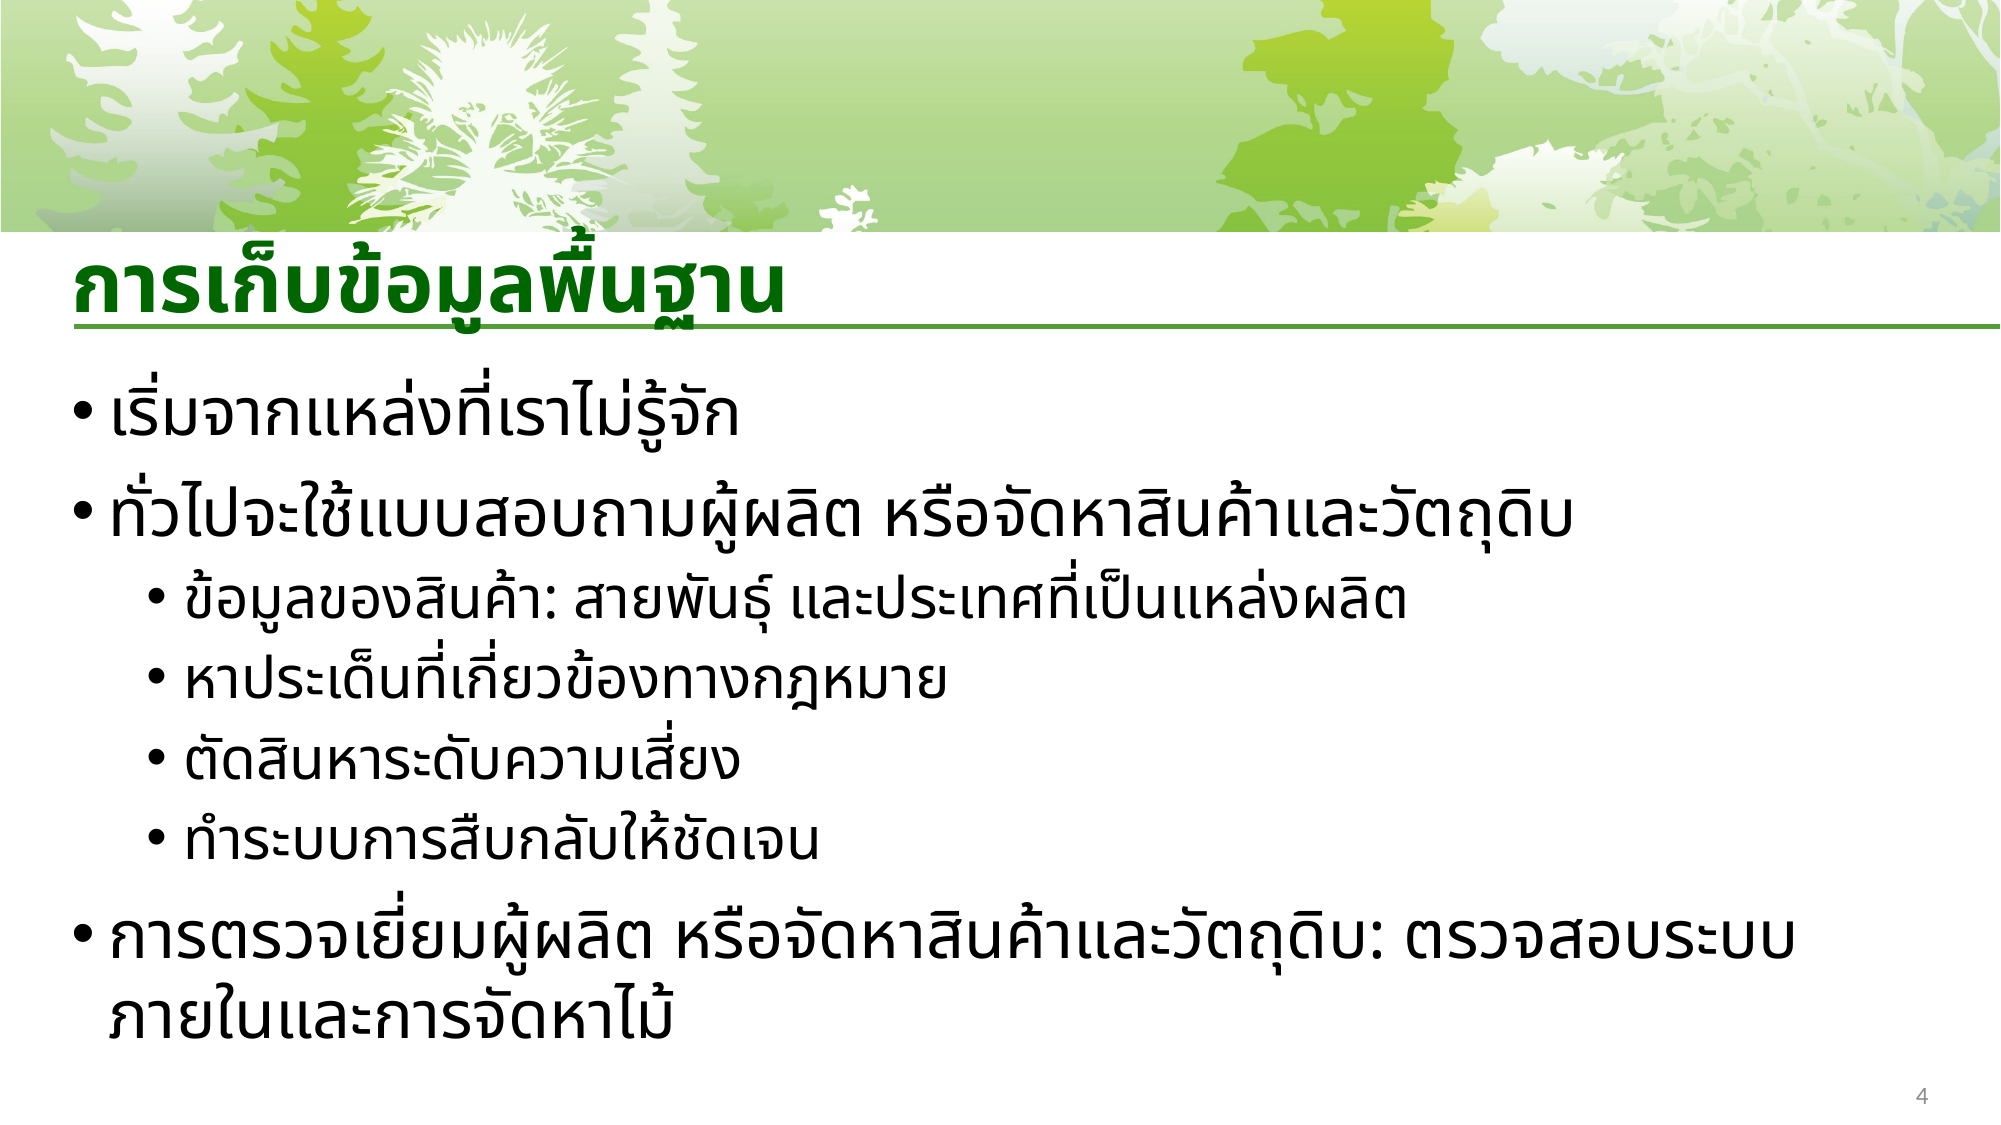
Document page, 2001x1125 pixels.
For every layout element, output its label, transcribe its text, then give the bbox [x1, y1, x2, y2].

slide_number 4 [1493, 1065, 1944, 1125]
title การเก็บข้อมูลพื้นฐาน [56, 231, 1782, 339]
list เริ่มจากแหล่งที่เราไม่รู้จัก ทั่วไปจะใช้แบบสอบถามผู้ผลิต หรือจัดหาสินค้าและวัตถุดิบ ข้อมูลของสินค้า: สายพันธุ์ และประเทศที่เป็นแหล่งผลิต หาประเด็นที่เกี่ยวข้องทางกฎหมาย ตัดสินหาระดับความเสี่ยง ทำระบบการสืบกลับให้ชัดเจน การตรวจเยี่ยมผู้ผลิต หรือจัดหาสินค้าและวัตถุดิบ: ตรวจสอบระบบภายในและการจัดหาไม้ [56, 361, 1944, 1087]
picture [0, 0, 2000, 232]
